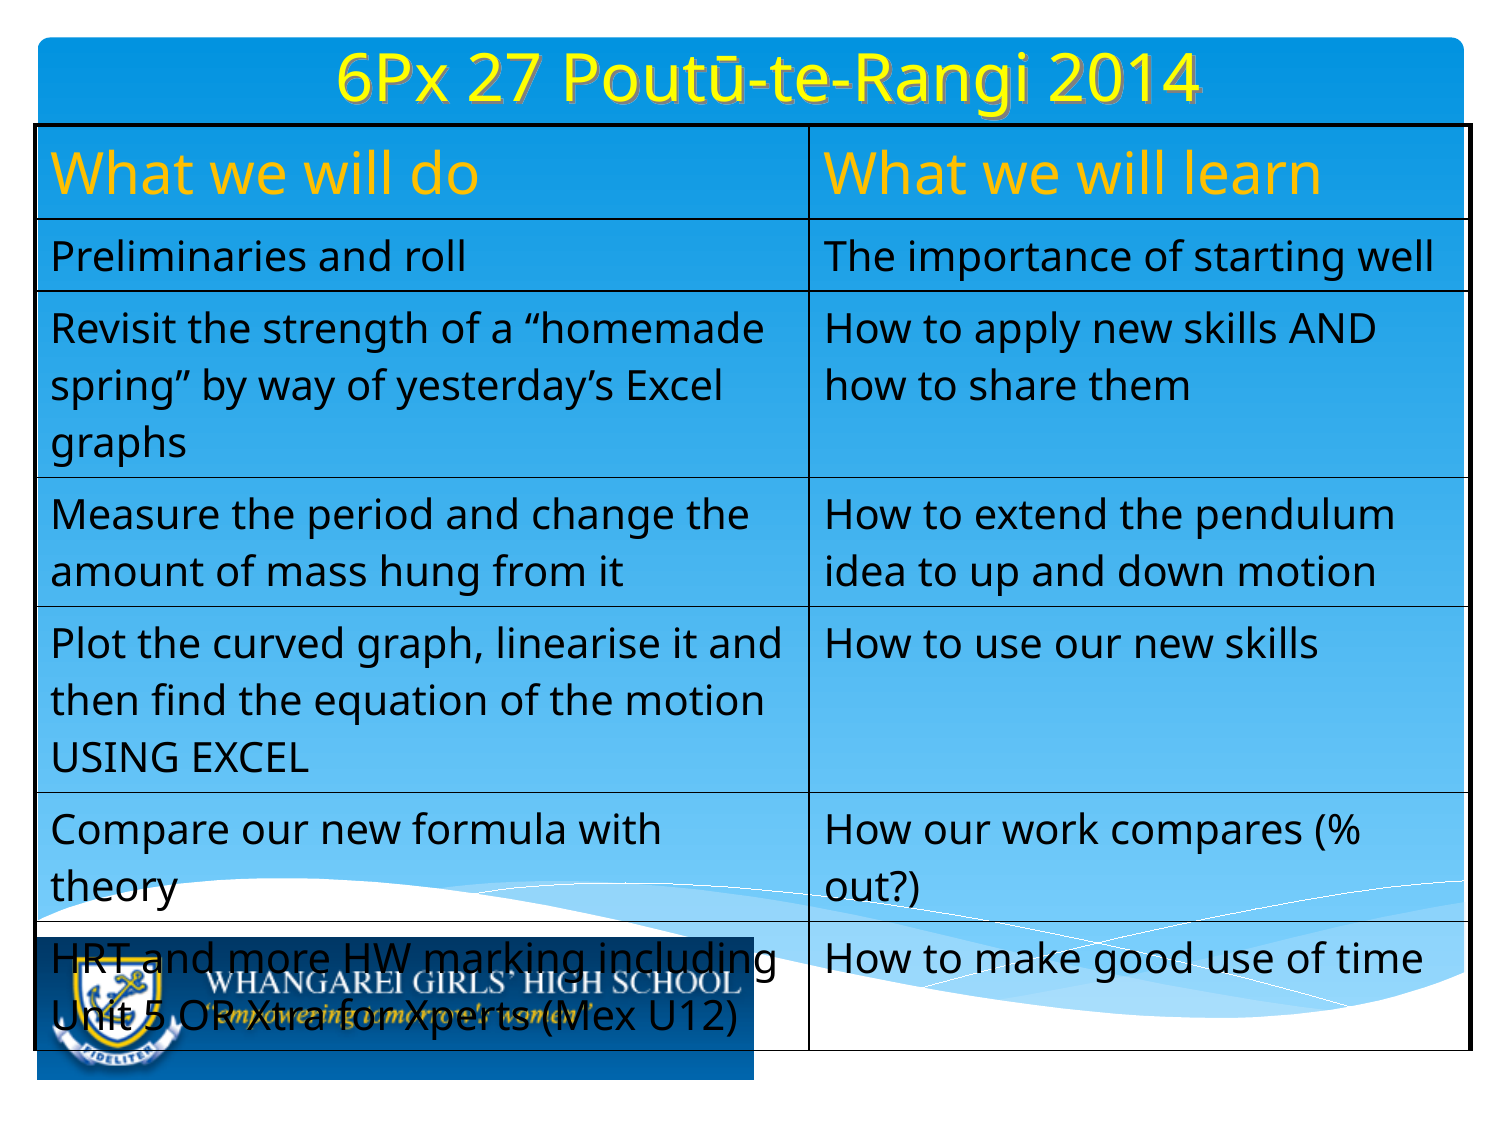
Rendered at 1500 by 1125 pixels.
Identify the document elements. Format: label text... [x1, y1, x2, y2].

text_box 6Px 27 Poutū-te-Rangi 2014 [162, 24, 1375, 123]
table_cell Plot the curved graph, linearise it and then find the equation of the motion USING EXCEL [37, 607, 808, 792]
table_cell The importance of starting well [810, 220, 1468, 290]
picture [37, 937, 754, 1080]
table_header What we will do [37, 127, 808, 218]
table_cell Preliminaries and roll [37, 220, 808, 290]
table_cell How to make good use of time [810, 922, 1468, 1050]
table_cell Measure the period and change the amount of mass hung from it [37, 478, 808, 606]
table_cell How to extend the pendulum idea to up and down motion [810, 478, 1468, 606]
table_cell Revisit the strength of a “homemade spring” by way of yesterday’s Excel graphs [37, 292, 808, 477]
table_header What we will learn [810, 127, 1468, 218]
table_cell How our work compares (% out?) [810, 793, 1468, 921]
table_cell How to apply new skills AND how to share them [810, 292, 1468, 477]
table_cell Compare our new formula with theory [37, 793, 808, 921]
table_cell HRT and more HW marking including Unit 5 OR Xtra for Xperts (Mex U12) [37, 922, 808, 1050]
table_cell How to use our new skills [810, 607, 1468, 792]
